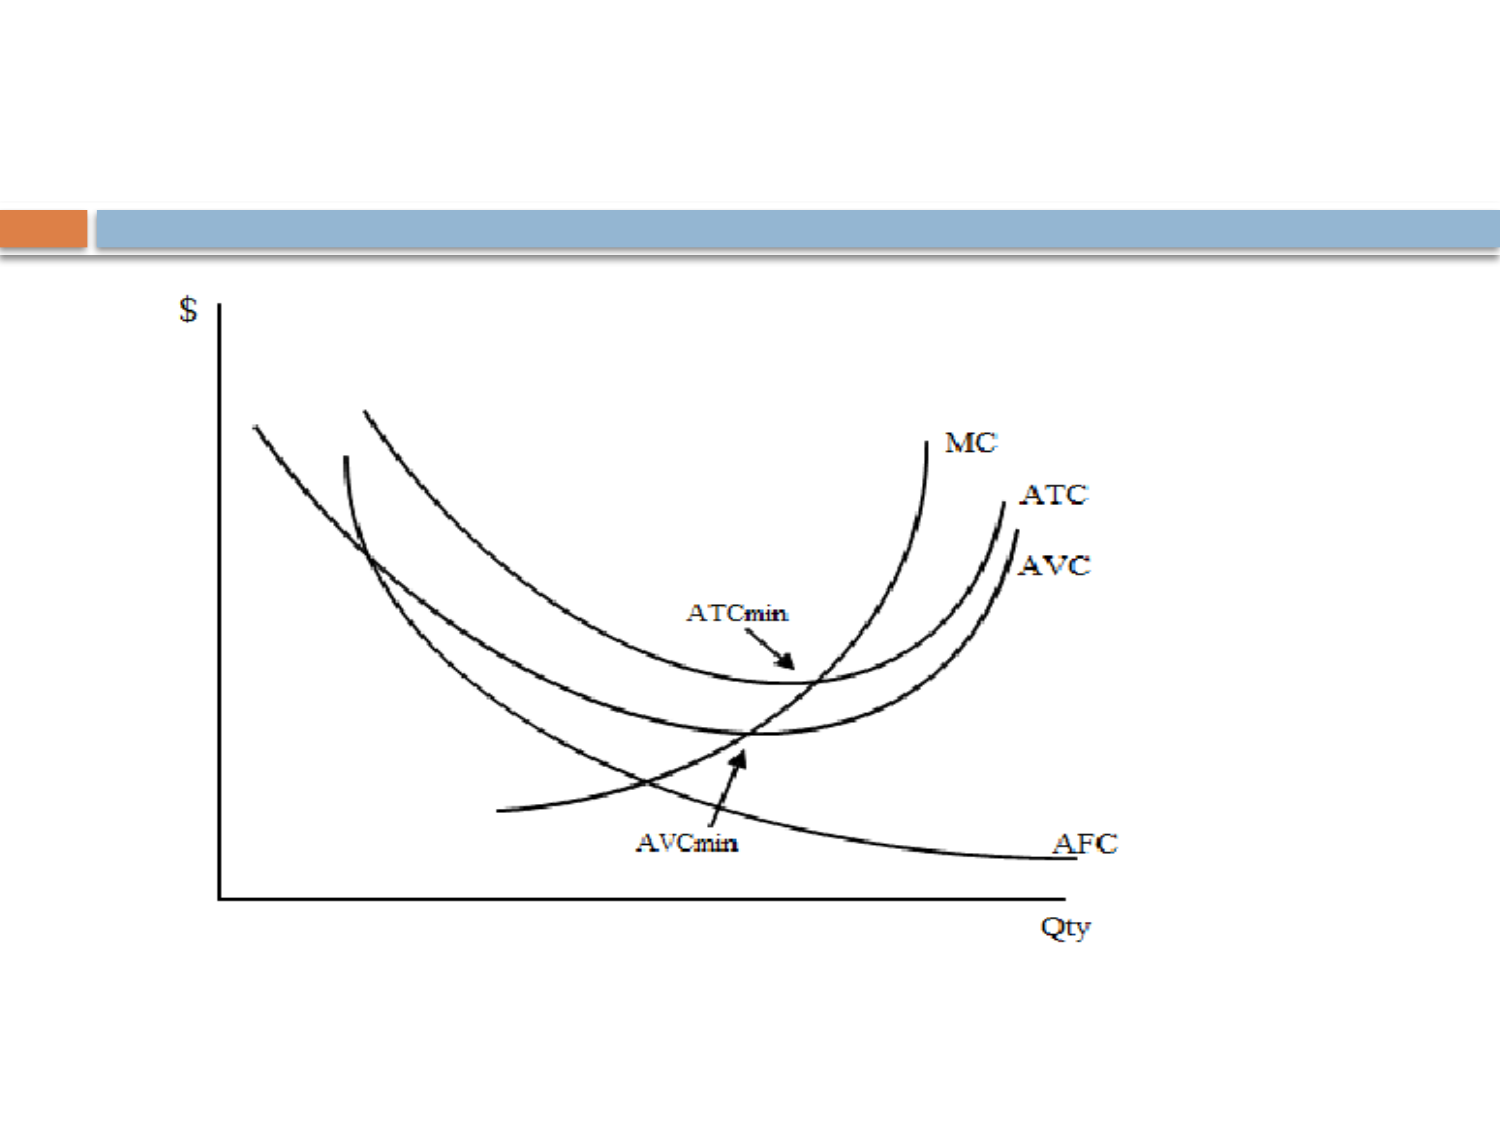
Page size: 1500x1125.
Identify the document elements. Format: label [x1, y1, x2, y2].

list [149, 274, 1138, 958]
